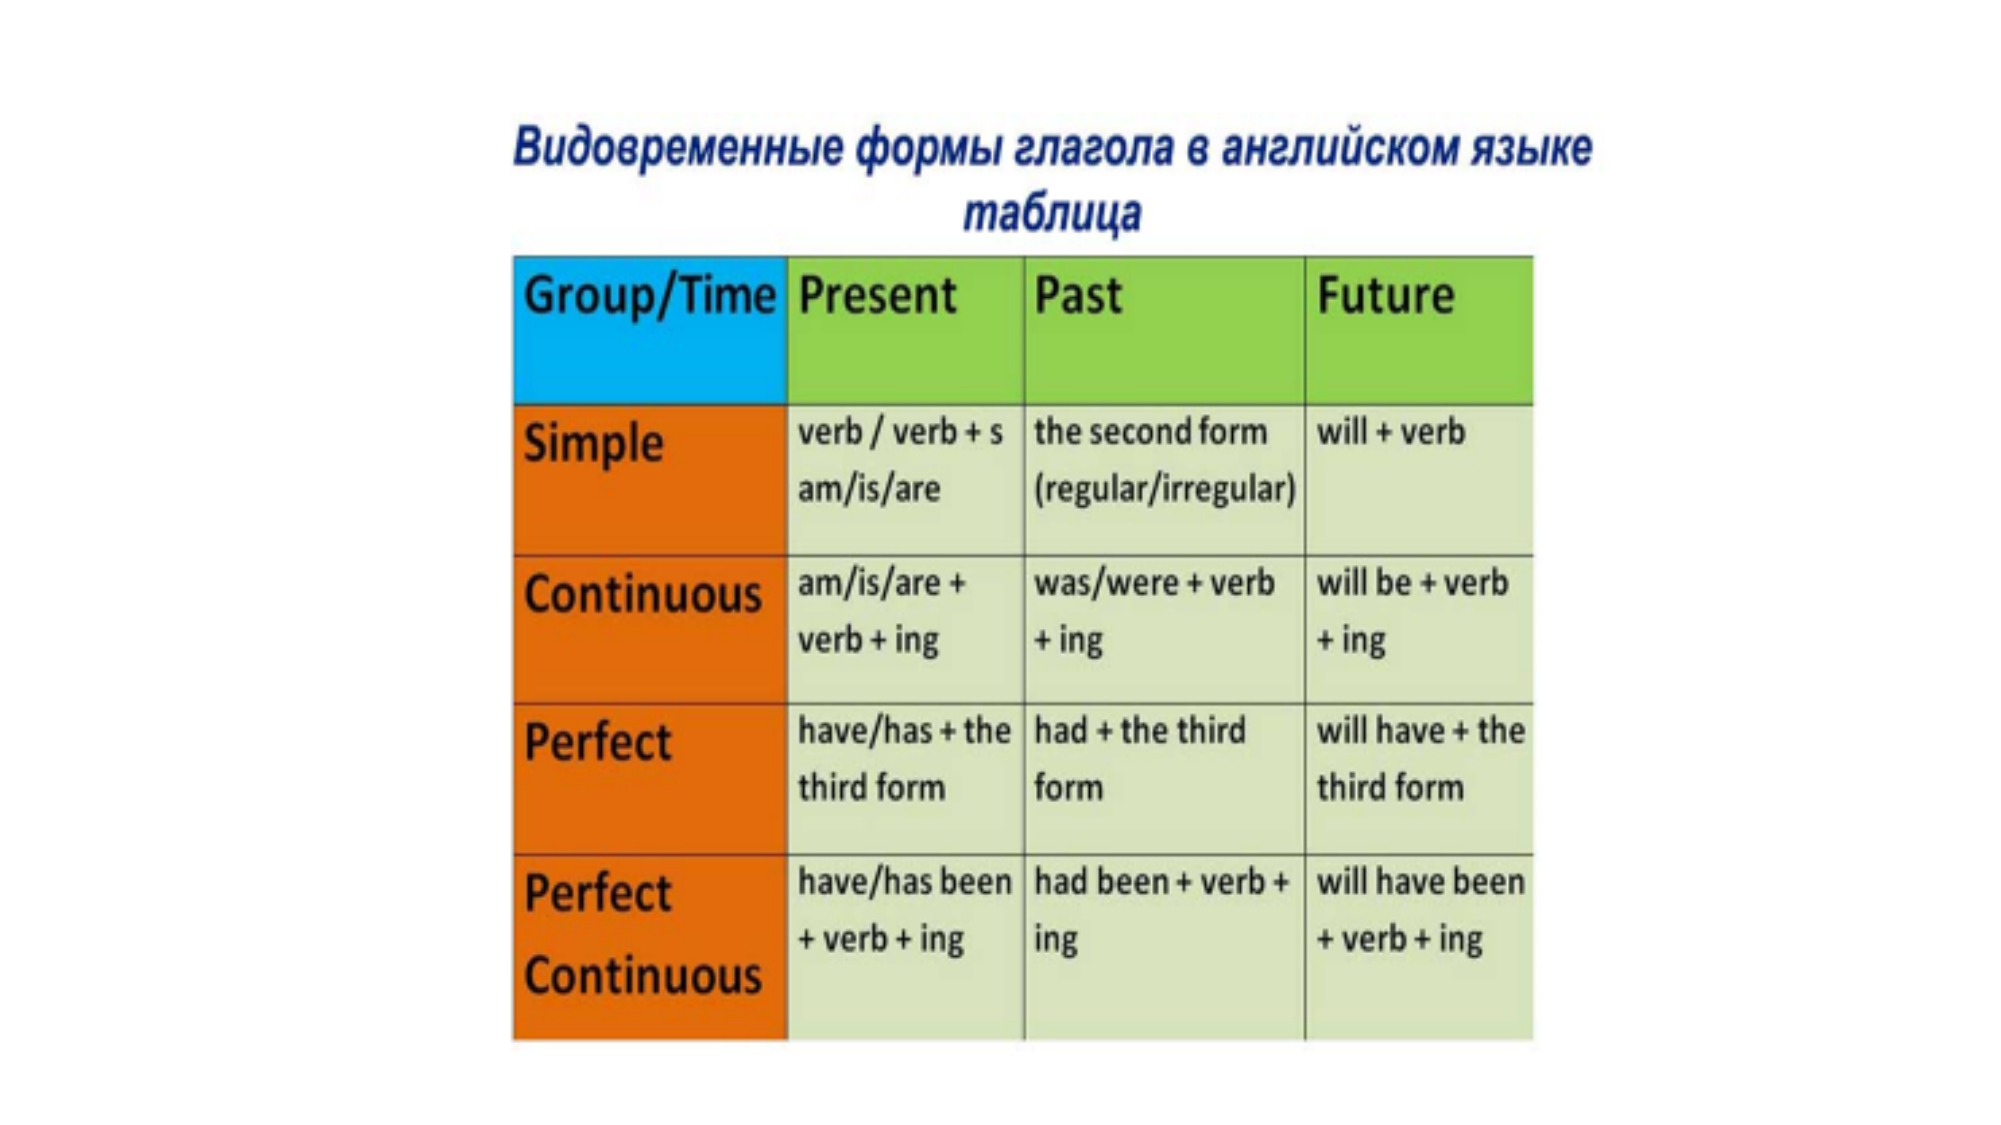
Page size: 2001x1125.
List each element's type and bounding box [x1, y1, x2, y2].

list [137, 59, 1863, 1104]
